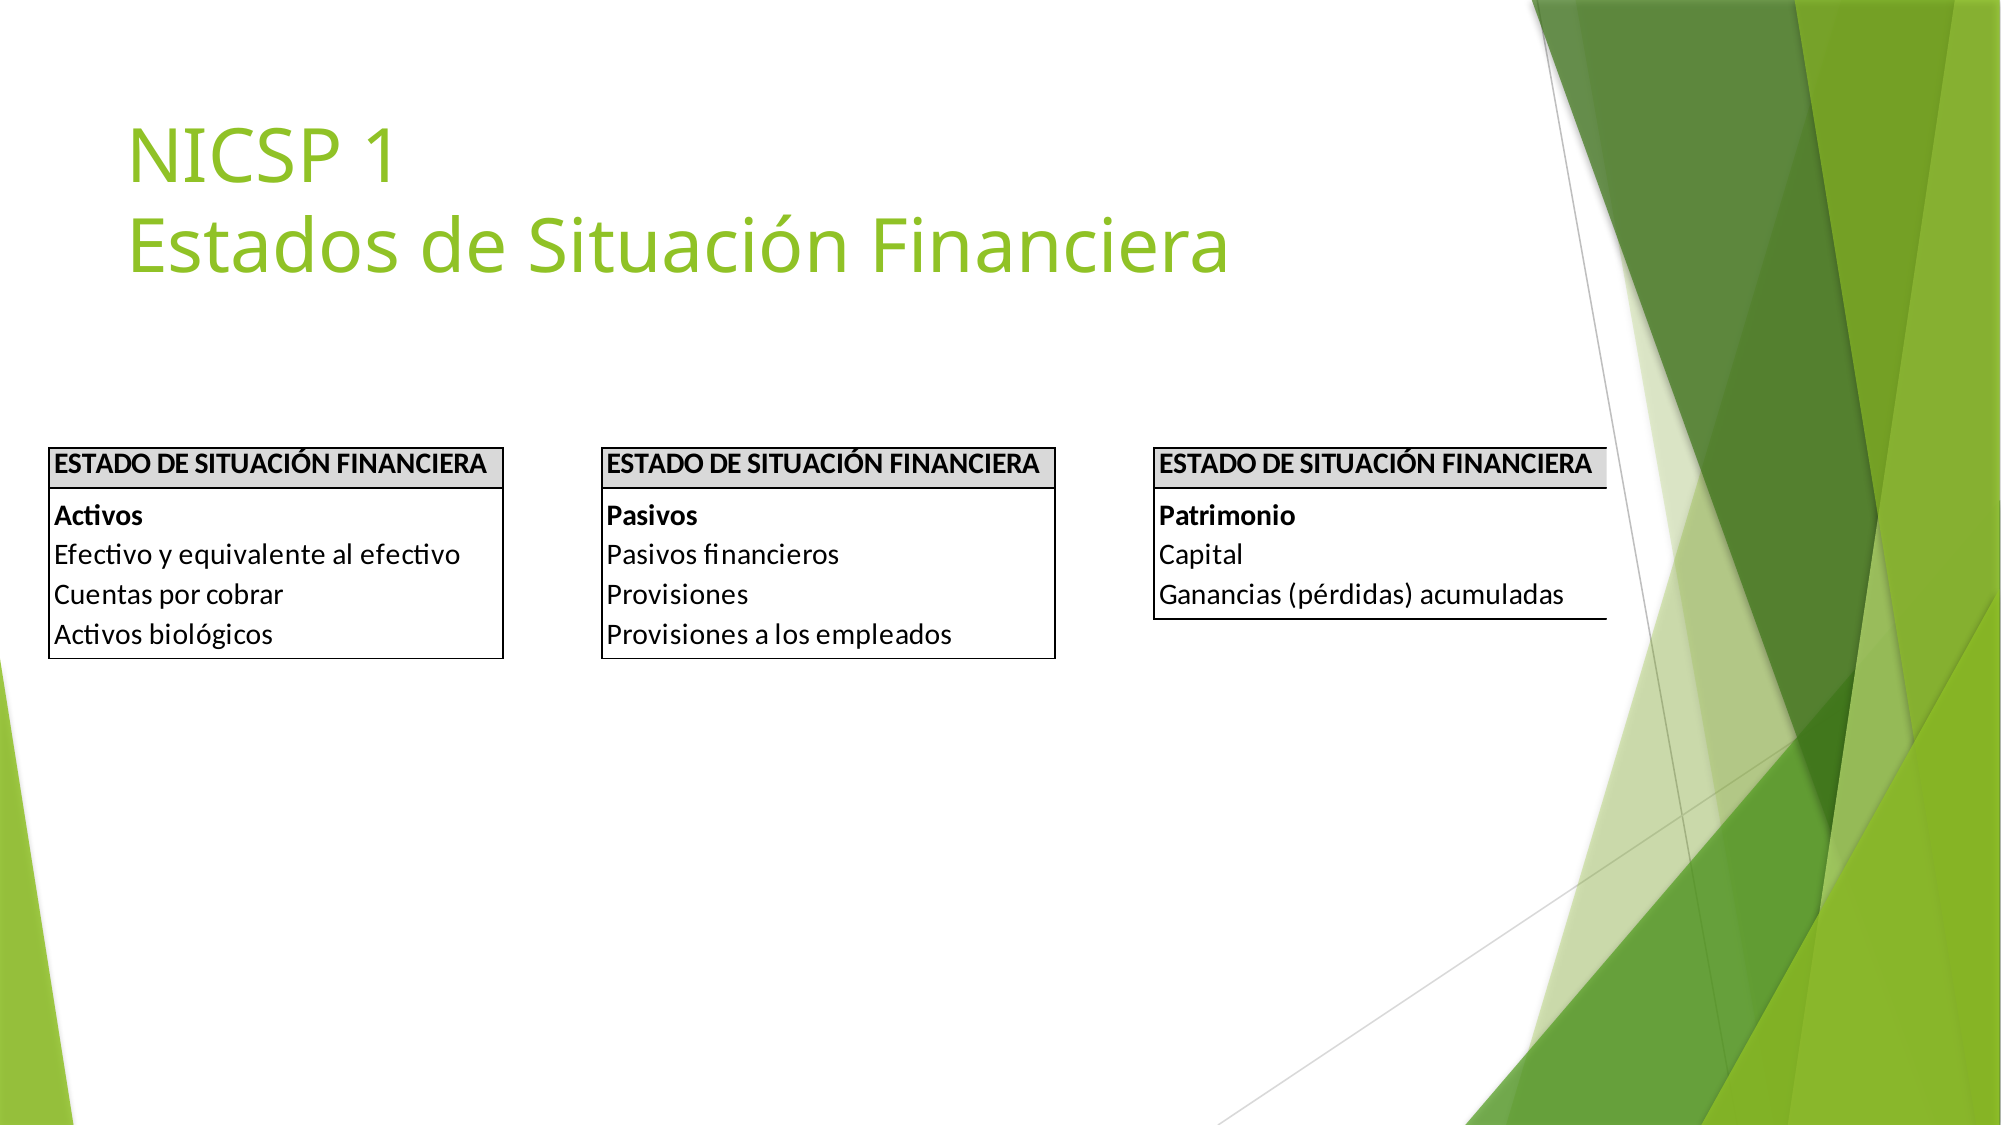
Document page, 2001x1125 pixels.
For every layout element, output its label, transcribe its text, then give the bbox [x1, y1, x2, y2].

title NICSP 1 Estados de Situación Financiera [111, 99, 1522, 317]
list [47, 446, 1610, 661]
